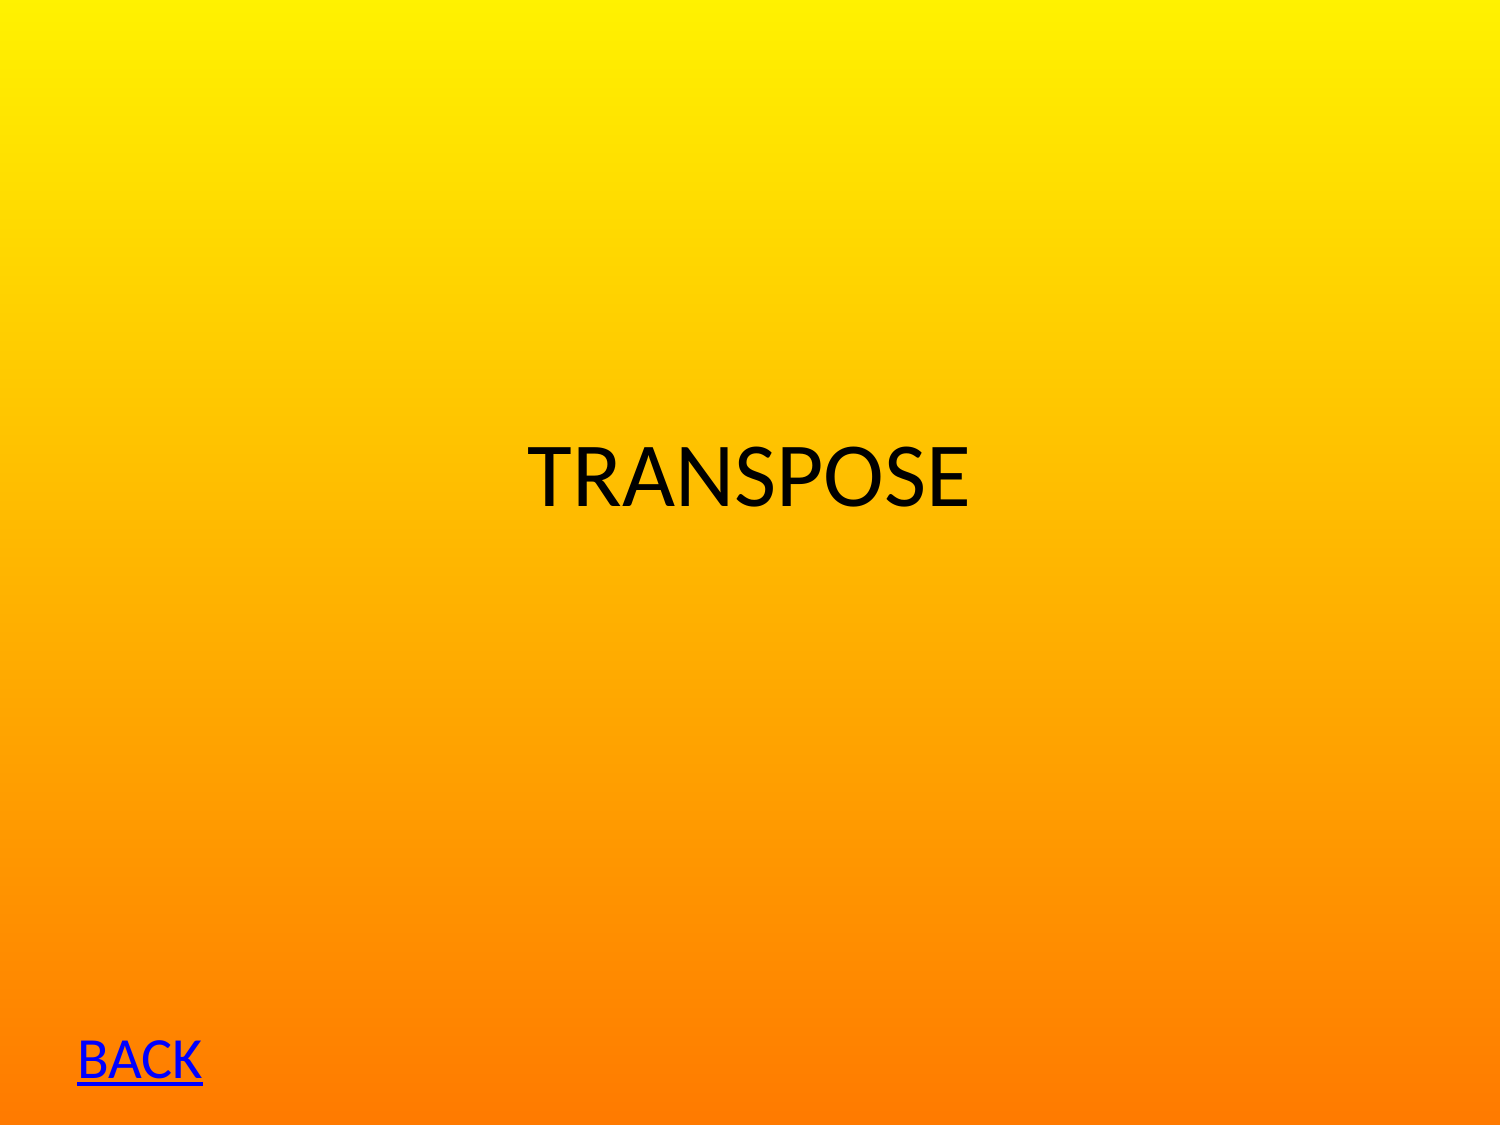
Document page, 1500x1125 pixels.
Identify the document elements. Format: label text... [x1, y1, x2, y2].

text_box BACK [62, 1012, 275, 1098]
title TRANSPOSE [112, 349, 1388, 591]
